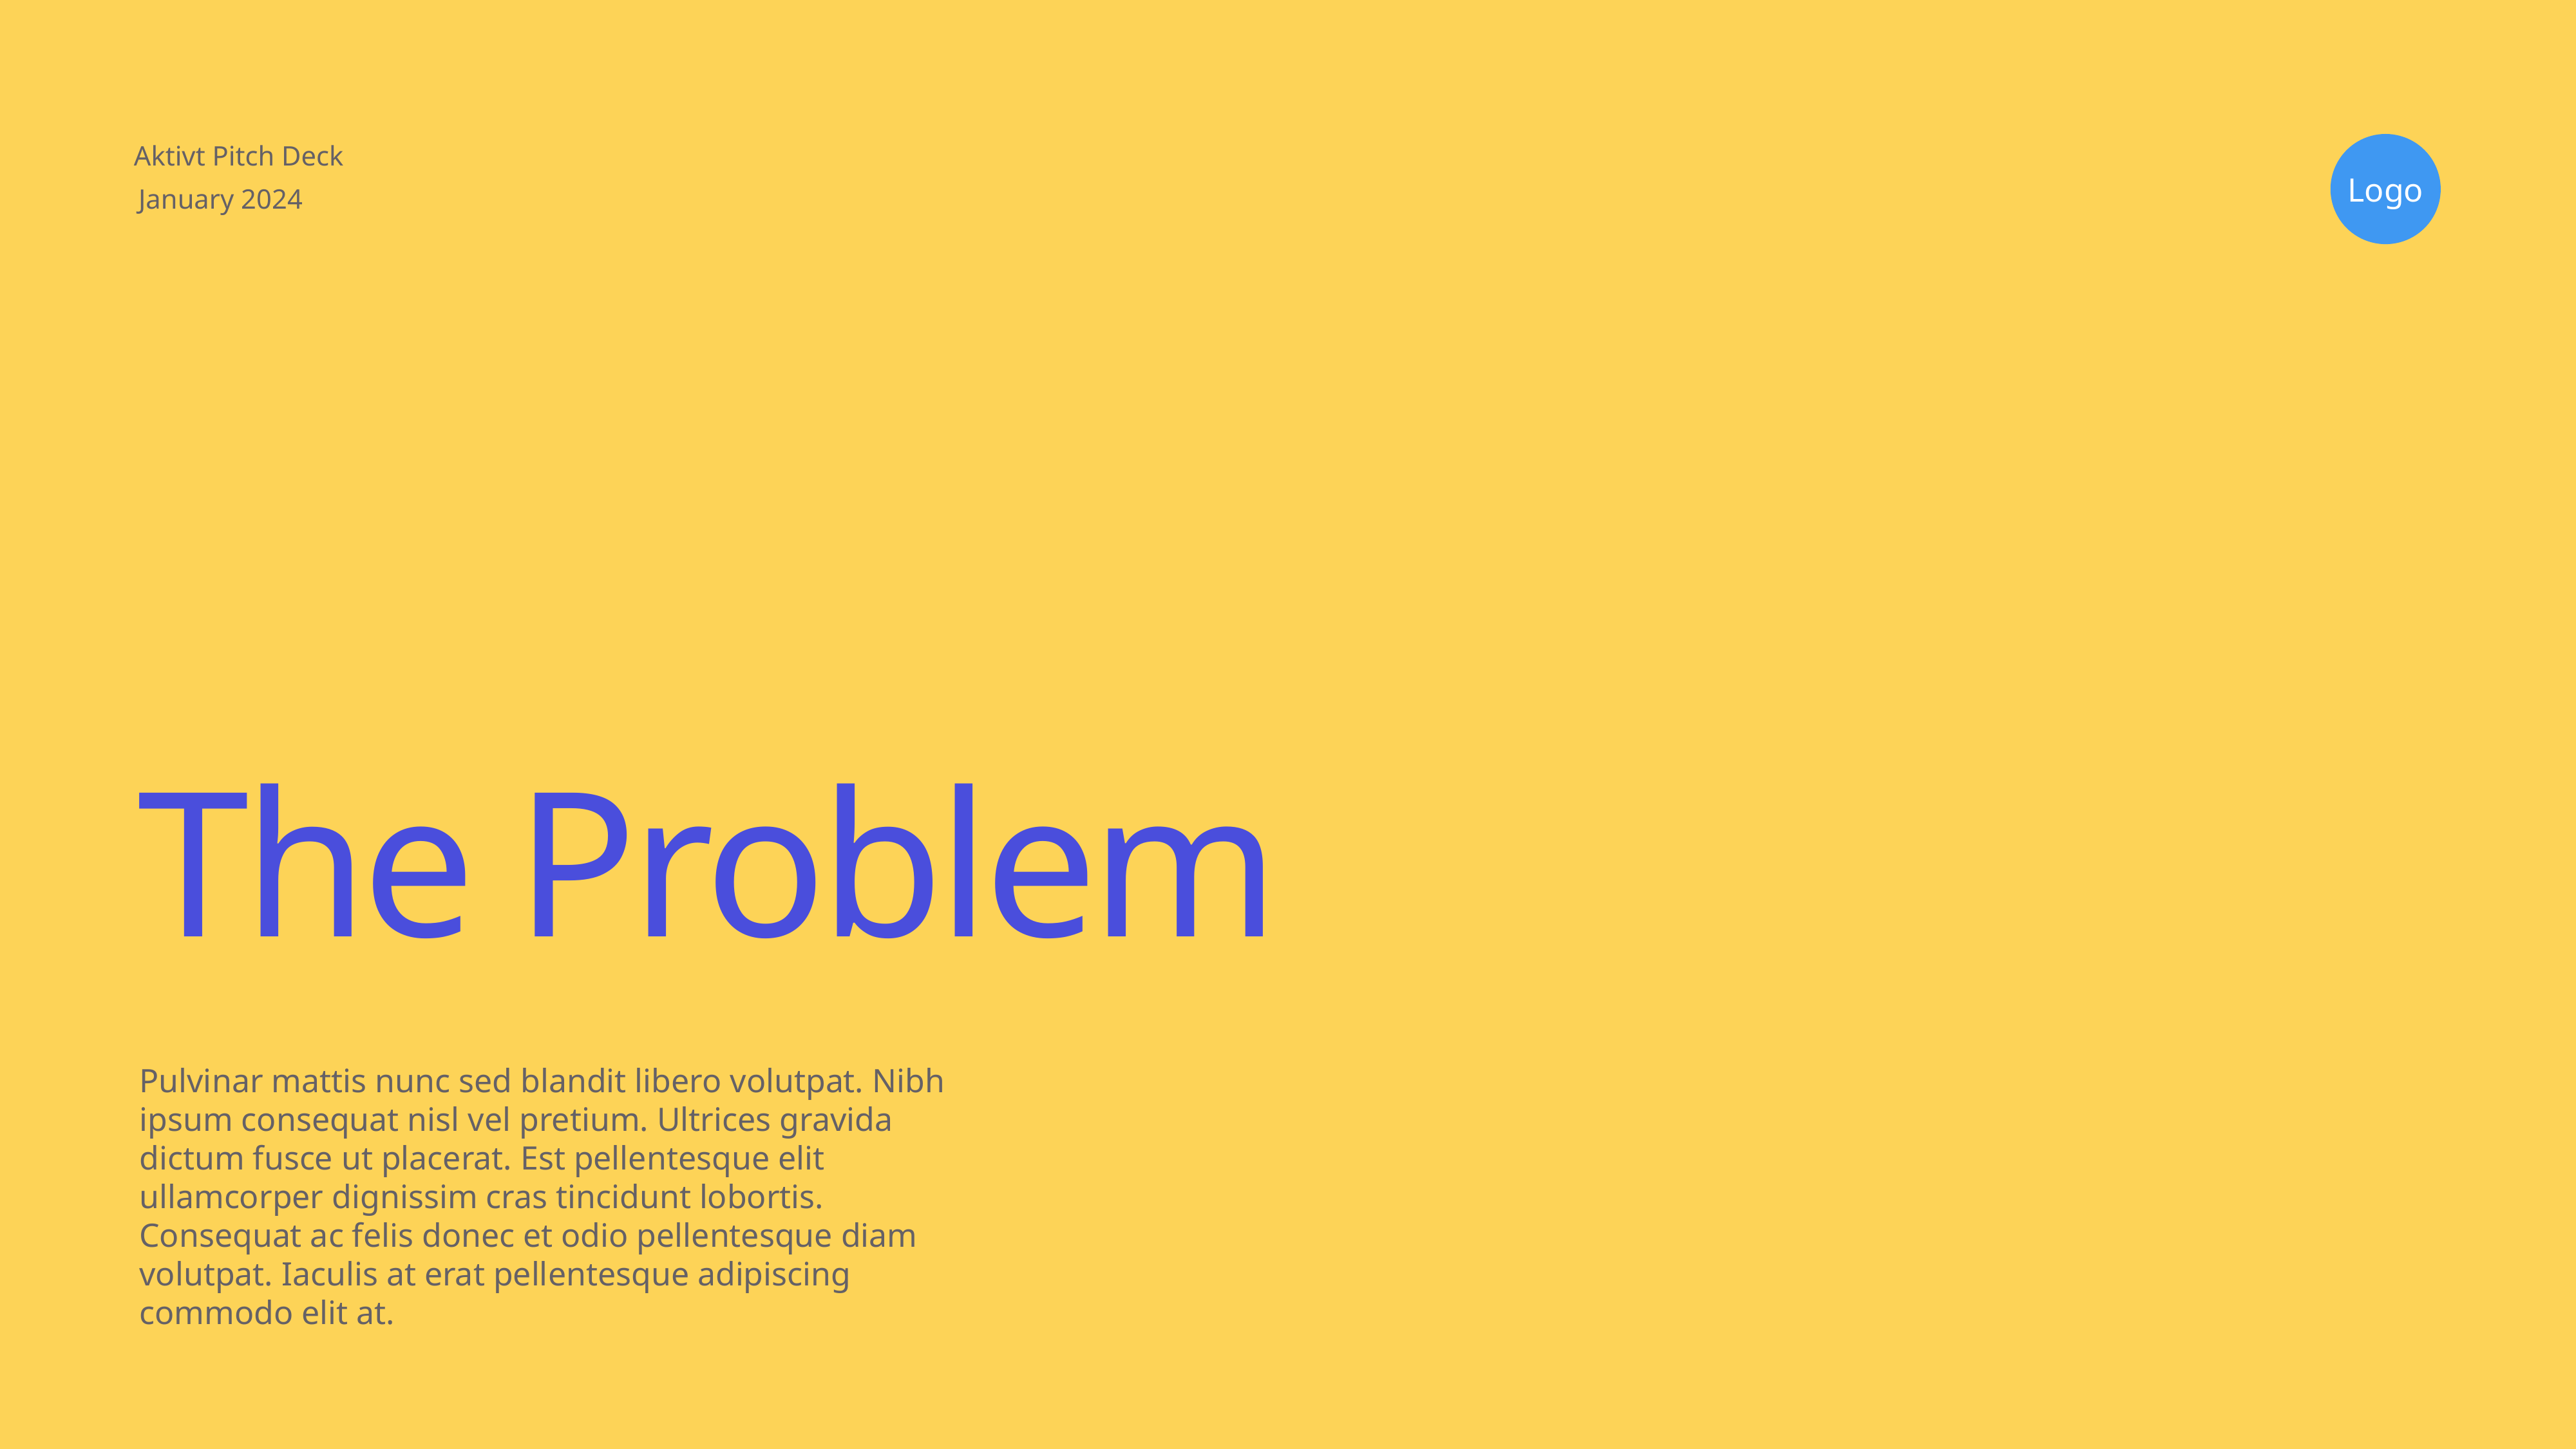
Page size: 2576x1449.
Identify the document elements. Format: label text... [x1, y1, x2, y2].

text_box Aktivt Pitch Deck [128, 133, 349, 177]
text_box Pulvinar mattis nunc sed blandit libero volutpat. Nibh ipsum consequat nisl vel pretium. Ultrices gravida dictum fusce ut placerat. Est pellentesque elit ullamcorper dignissim cras tincidunt lobortis. Consequat ac felis donec et odio pellentesque diam volutpat. Iaculis at erat pellentesque adipiscing commodo elit at. [134, 1055, 969, 1337]
text_box Logo [2342, 164, 2429, 214]
text_box The Problem [132, 757, 1288, 986]
text_box [2330, 133, 2441, 245]
text_box January 2024 [133, 177, 308, 220]
